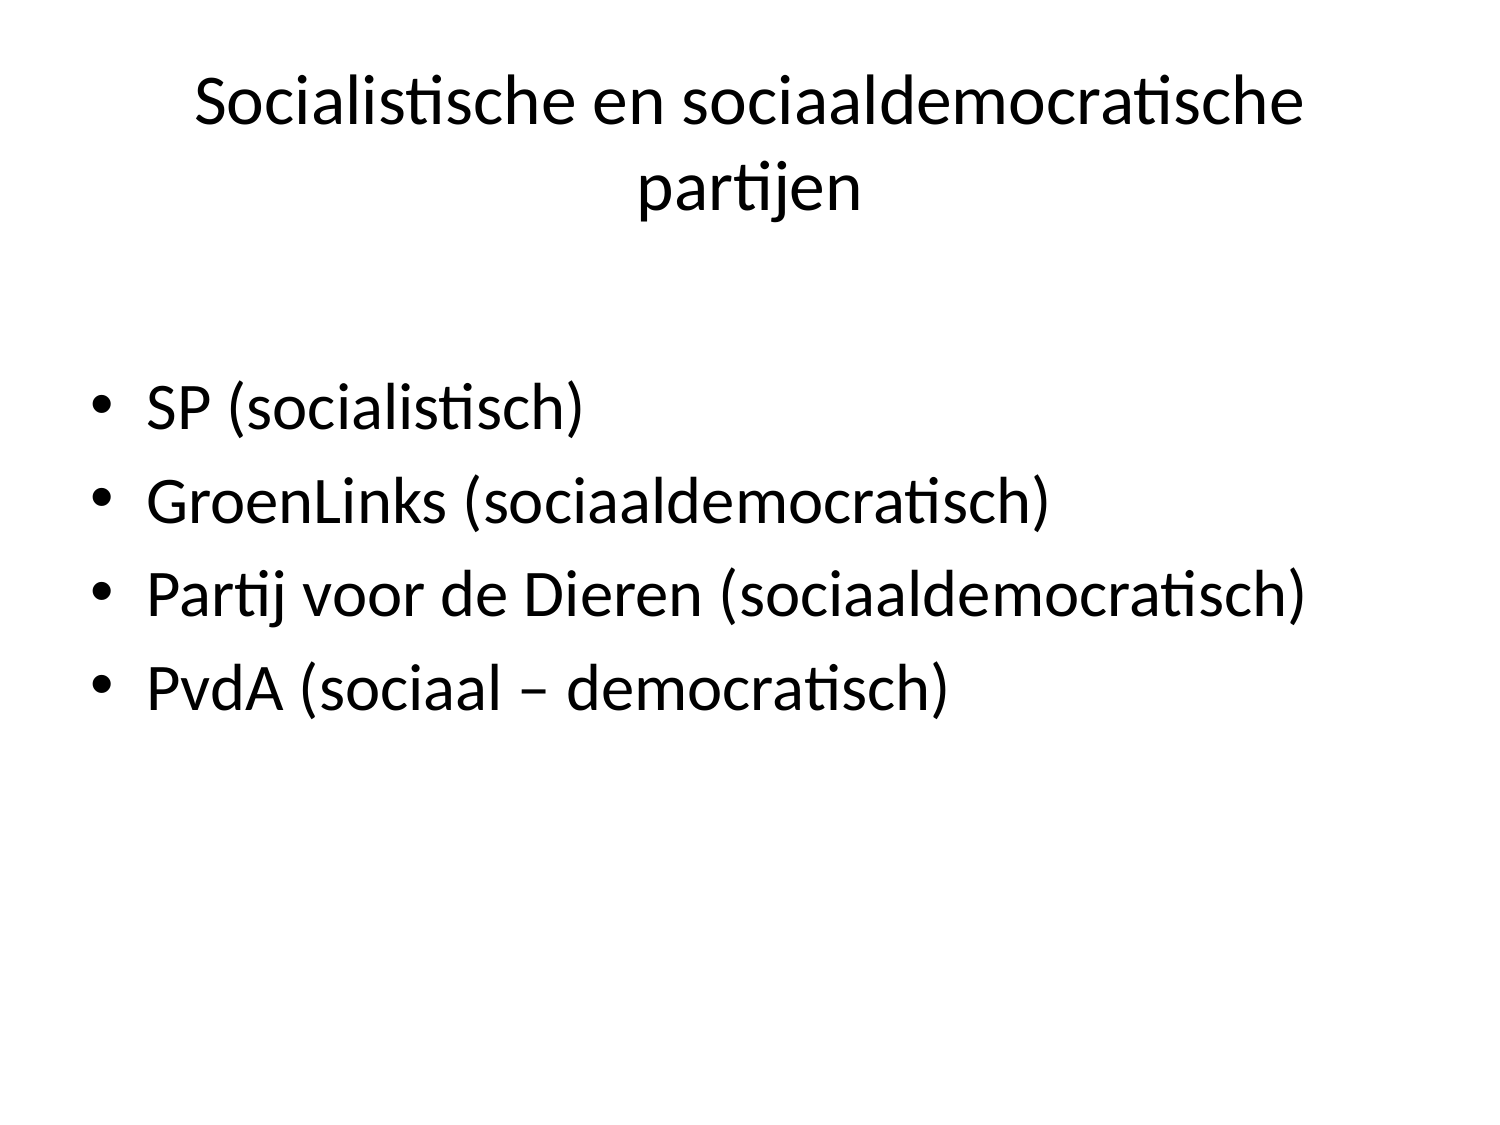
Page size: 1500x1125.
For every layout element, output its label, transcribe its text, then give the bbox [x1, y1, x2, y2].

title Socialistische en sociaaldemocratische partijen [75, 45, 1425, 233]
list SP (socialistisch) GroenLinks (sociaaldemocratisch) Partij voor de Dieren (sociaaldemocratisch) PvdA (sociaal – democratisch) [75, 262, 1425, 1005]
